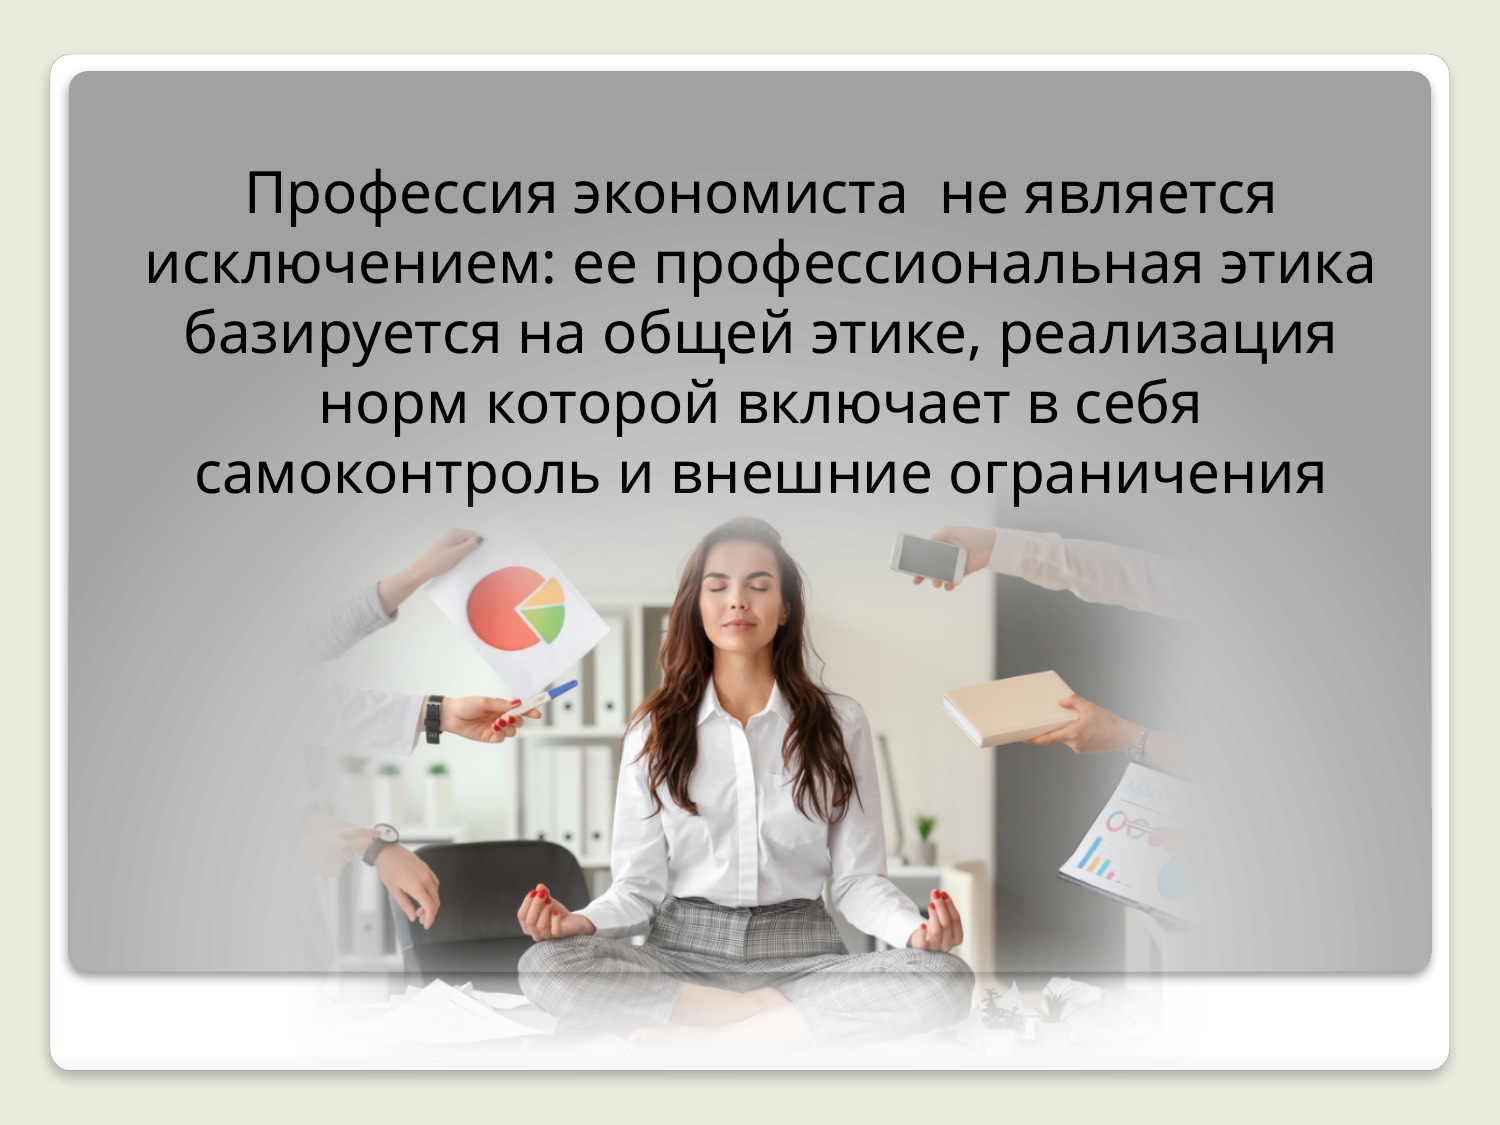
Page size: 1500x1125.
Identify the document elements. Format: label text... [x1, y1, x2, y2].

picture [280, 456, 1214, 1079]
list Профессия экономиста не является исключением: ее профессиональная этика базируется на общей этике, реализация норм которой включает в себя самоконтроль и внешние ограничения [82, 140, 1425, 535]
